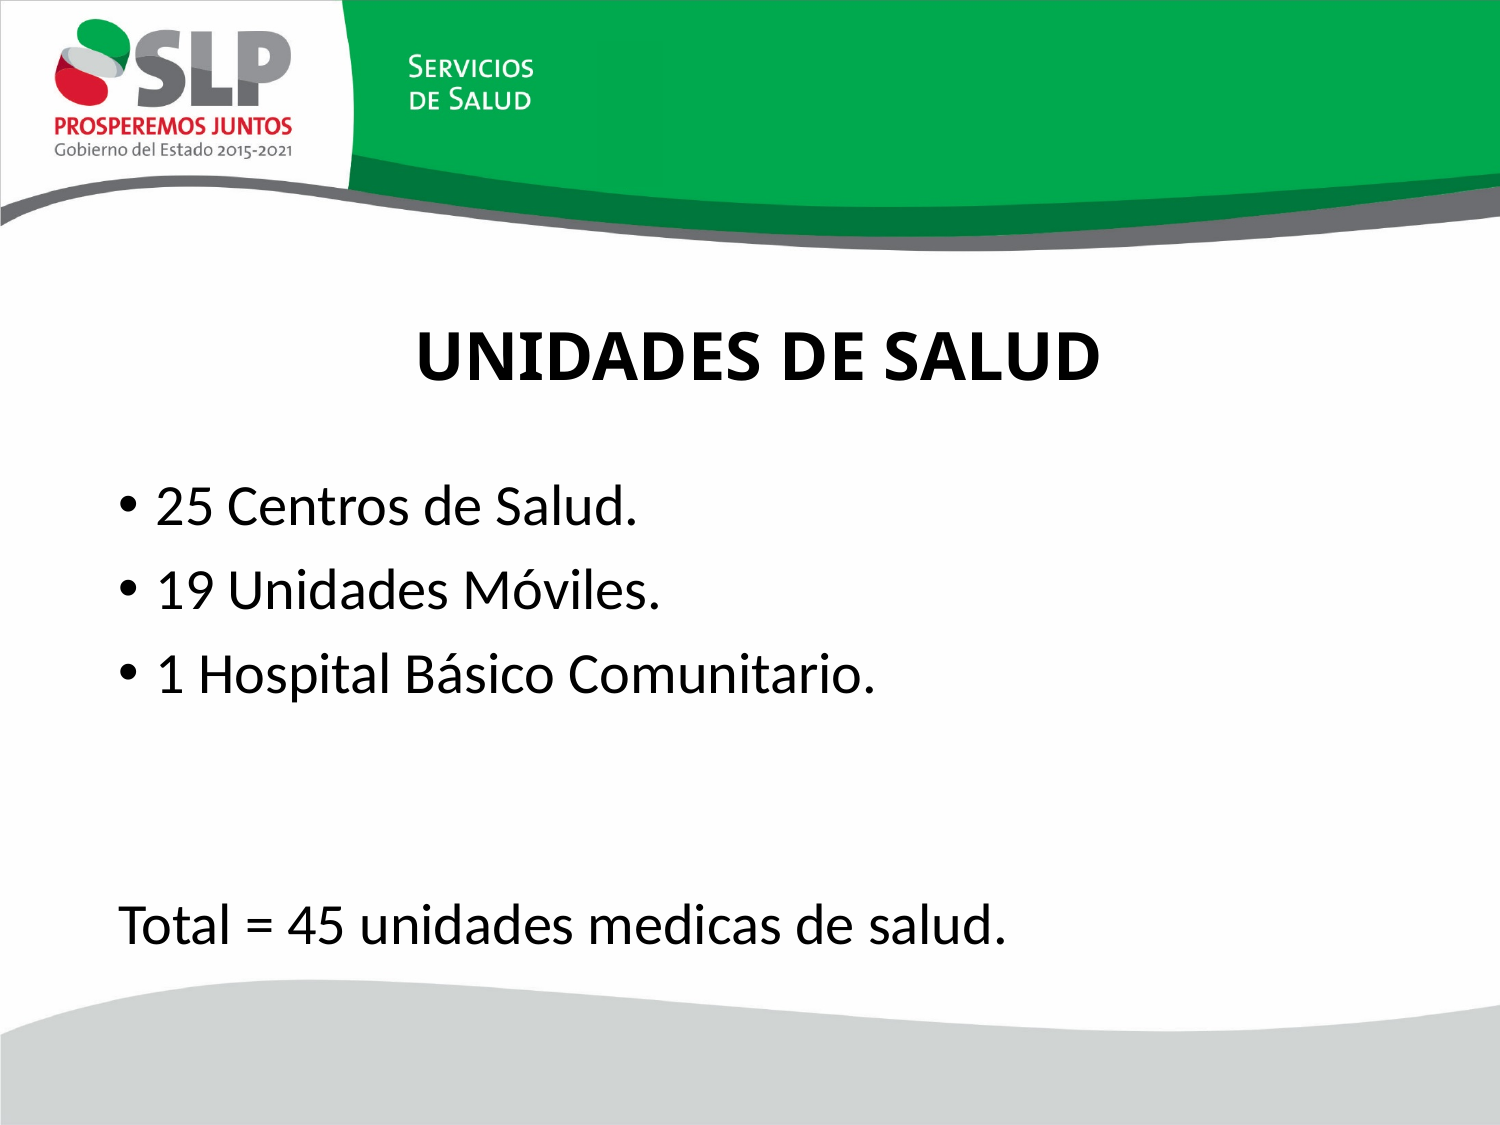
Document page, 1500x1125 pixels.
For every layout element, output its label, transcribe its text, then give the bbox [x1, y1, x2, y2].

picture [0, 0, 1500, 1125]
list 25 Centros de Salud. 19 Unidades Móviles. 1 Hospital Básico Comunitario. Total = 45 unidades medicas de salud. [103, 468, 1397, 1014]
title UNIDADES DE SALUD [112, 290, 1406, 428]
